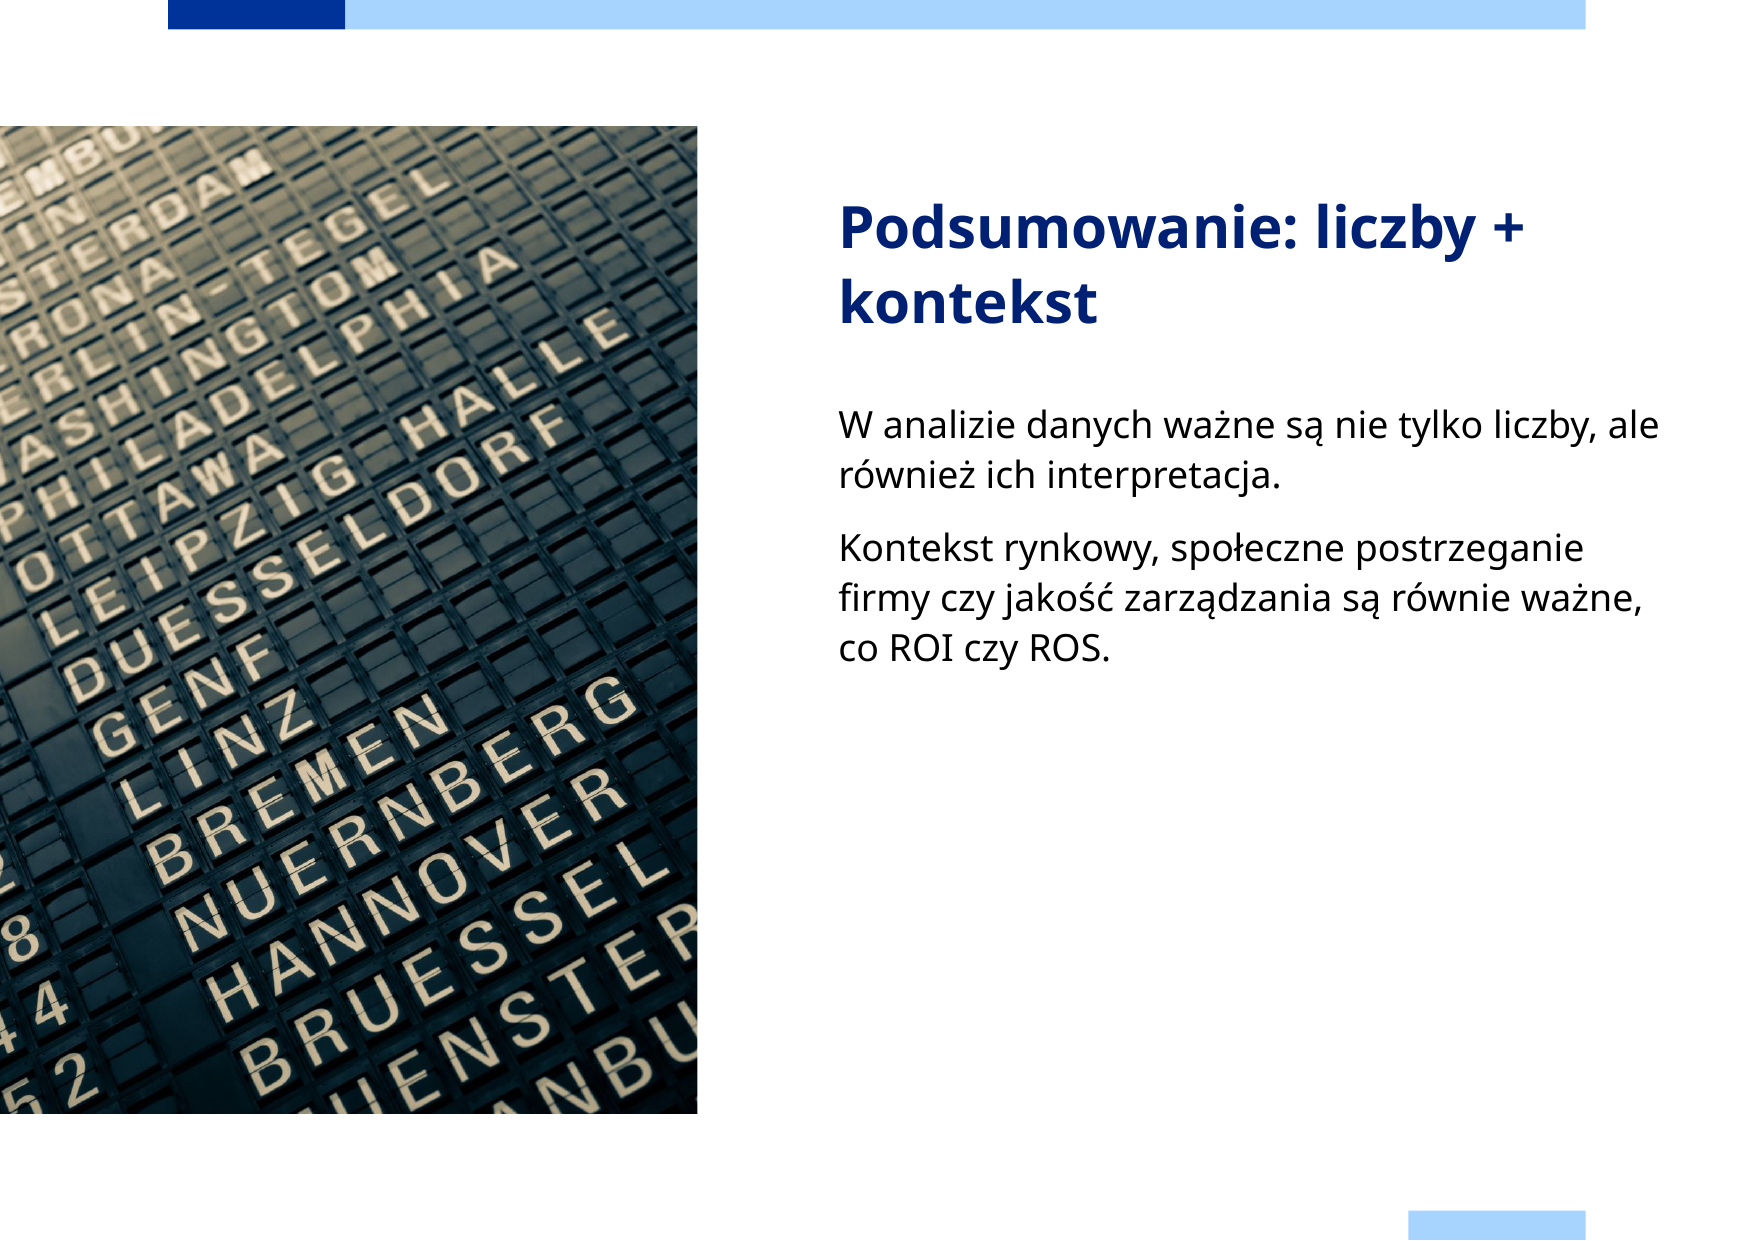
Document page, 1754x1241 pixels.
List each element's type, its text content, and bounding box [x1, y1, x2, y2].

list W analizie danych ważne są nie tylko liczby, ale również ich interpretacja. Kontekst rynkowy, społeczne postrzeganie firmy czy jakość zarządzania są równie ważne, co ROI czy ROS. [838, 395, 1662, 1022]
picture [0, 126, 698, 1114]
title Podsumowanie: liczby + kontekst [838, 185, 1662, 377]
